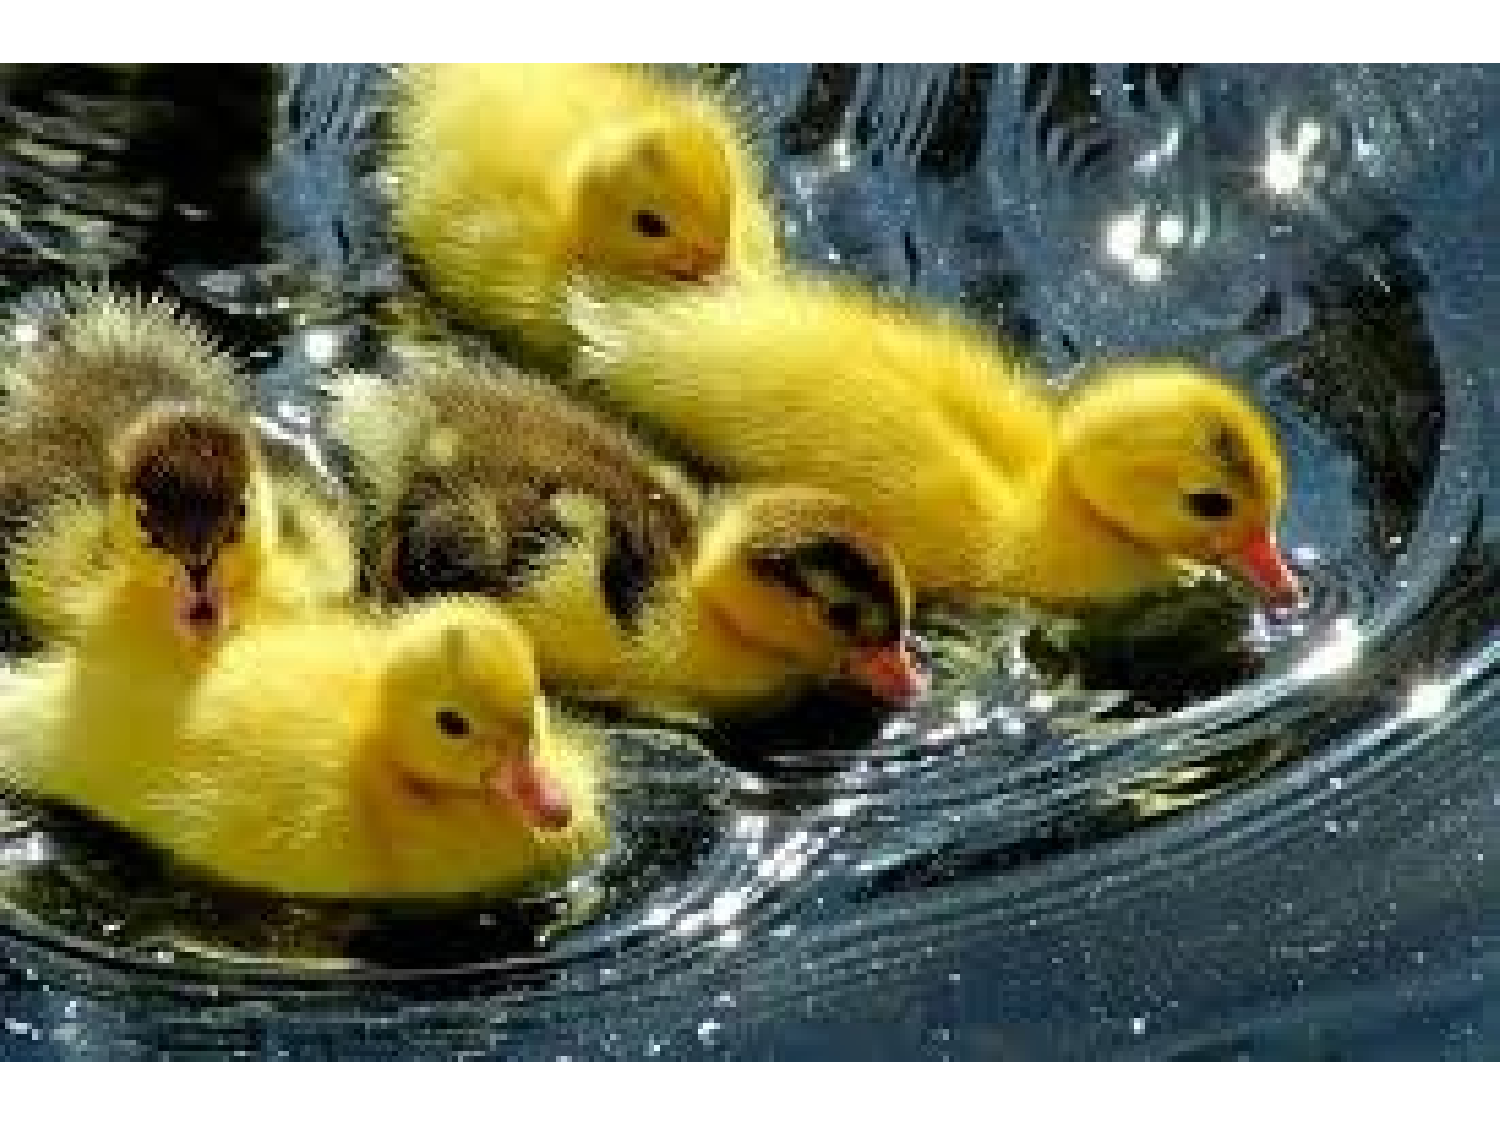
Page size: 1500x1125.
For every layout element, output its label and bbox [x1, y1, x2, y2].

picture [0, 63, 1500, 1062]
